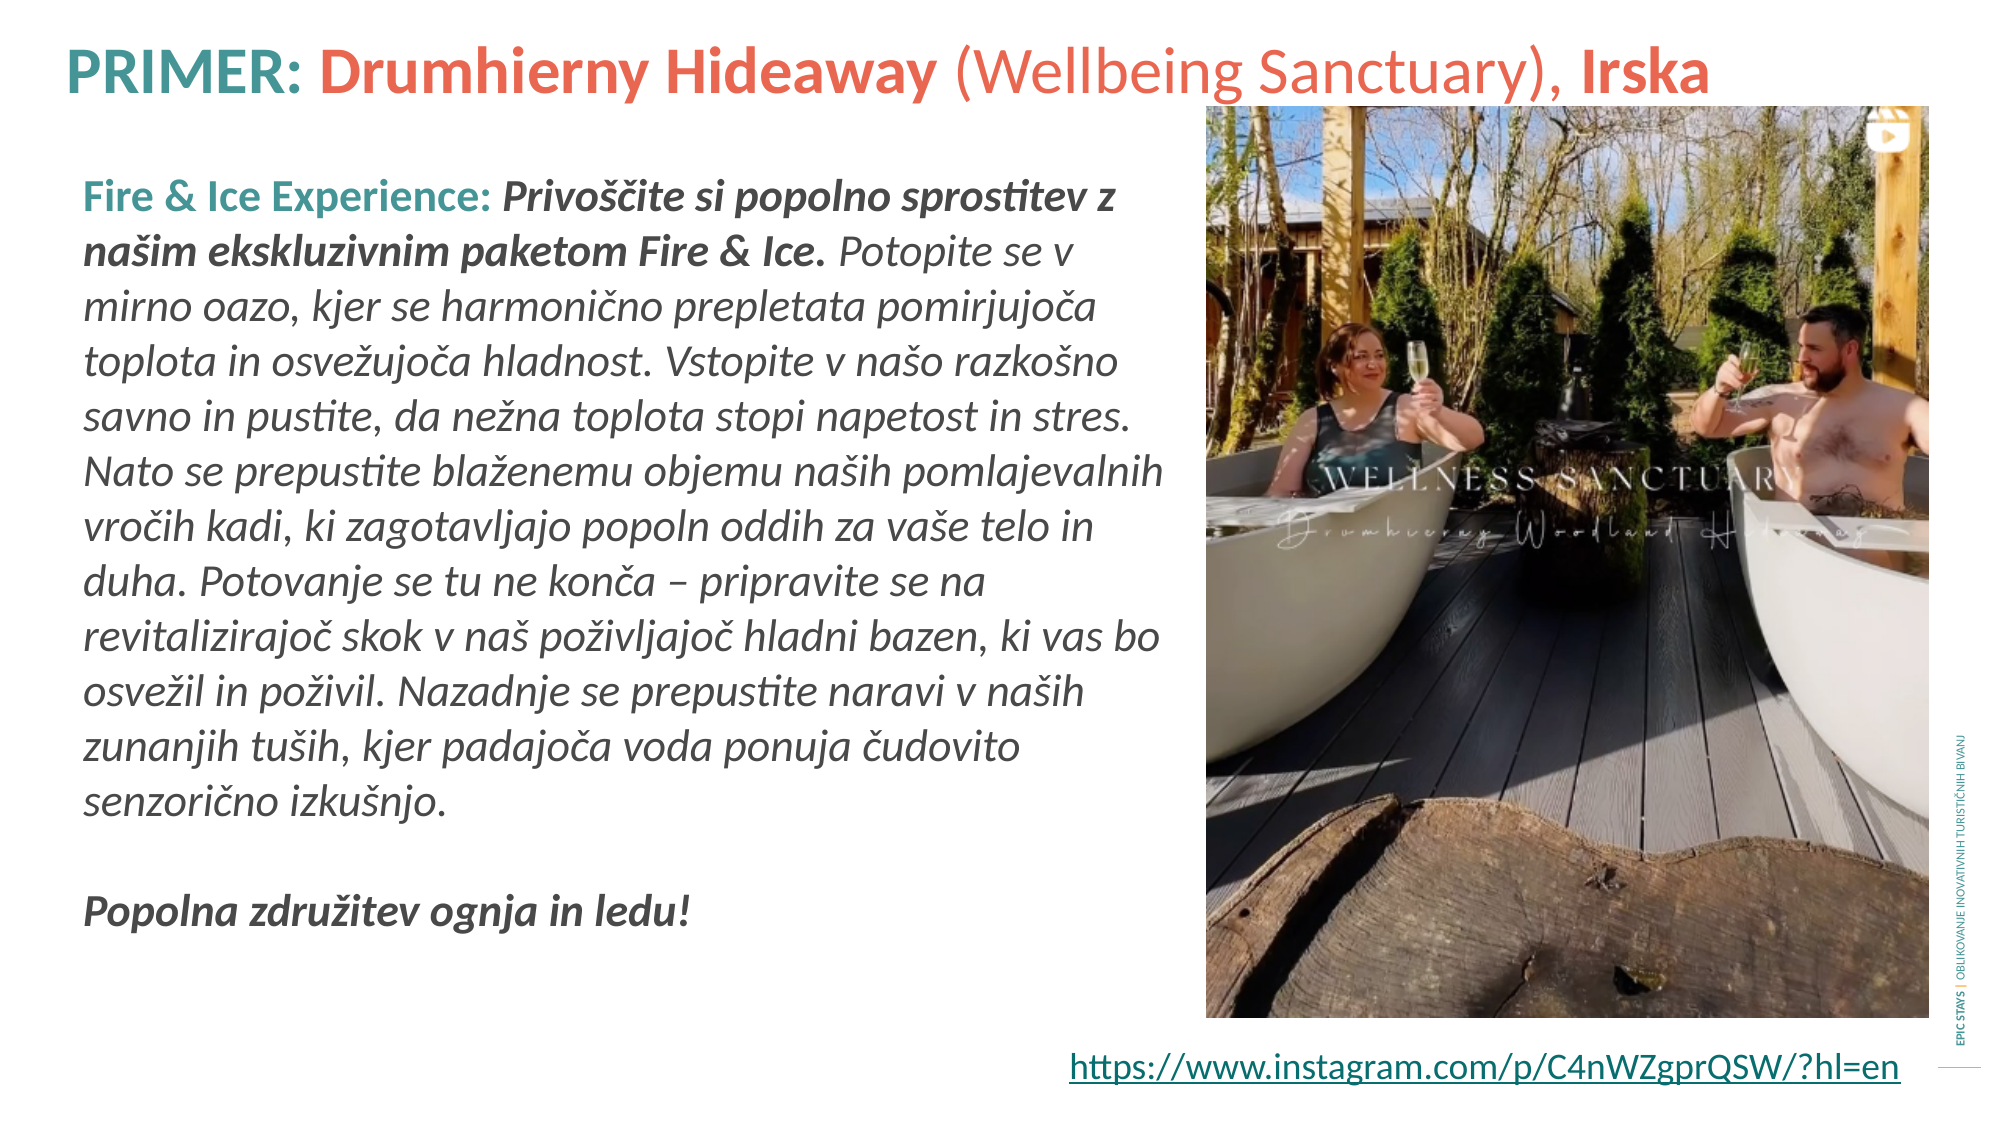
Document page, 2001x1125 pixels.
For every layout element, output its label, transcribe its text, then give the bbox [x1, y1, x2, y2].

text_box https://www.instagram.com/p/C4nWZgprQSW/?hl=en [1054, 1034, 2000, 1094]
list PRIMER: Drumhierny Hideaway (Wellbeing Sanctuary), Irska [52, 19, 1955, 152]
picture [1206, 106, 1929, 1018]
list Fire & Ice Experience: Privoščite si popolno sprostitev z našim ekskluzivnim paketom Fire & Ice. Potopite se v mirno oazo, kjer se harmonično prepletata pomirjujoča toplota in osvežujoča hladnost. Vstopite v našo razkošno savno in pustite, da nežna toplota stopi napetost in stres. Nato se prepustite blaženemu objemu naših pomlajevalnih vročih kadi, ki zagotavljajo popoln oddih za vaše telo in duha. Potovanje se tu ne konča – pripravite se na revitalizirajoč skok v naš poživljajoč hladni bazen, ki vas bo osvežil in poživil. Nazadnje se prepustite naravi v naših zunanjih tuših, kjer padajoča voda ponuja čudovito senzorično izkušnjo. Popolna združitev ognja in ledu! [68, 158, 1188, 388]
